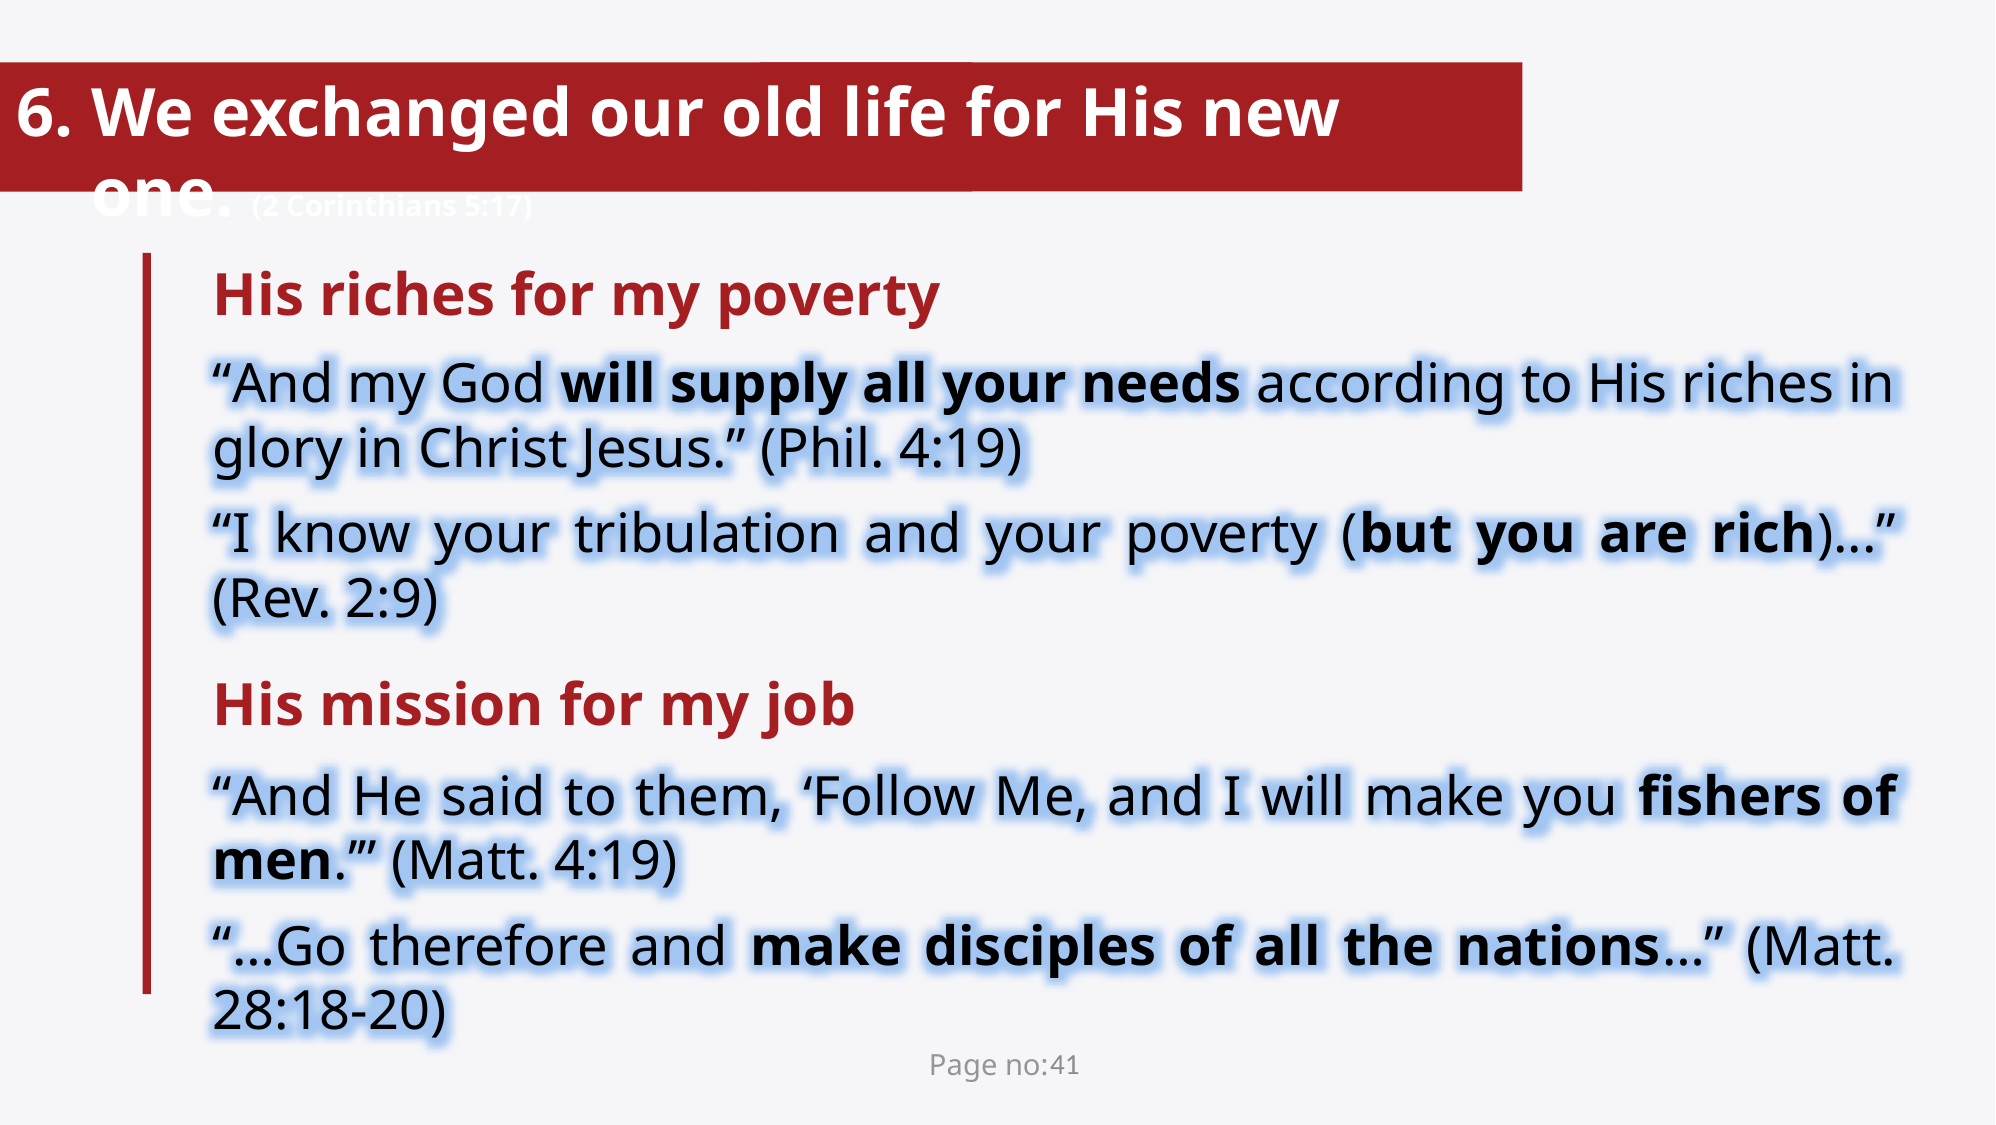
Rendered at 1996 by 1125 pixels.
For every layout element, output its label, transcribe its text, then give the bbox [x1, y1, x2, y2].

text_box “And my God will supply all your needs according to His riches in glory in Christ Jesus.” (Phil. 4:19) [198, 341, 1911, 479]
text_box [1, 62, 1523, 194]
text_box His mission for my job [197, 659, 1098, 744]
text_box “And He said to them, ‘Follow Me, and I will make you fishers of men.’” (Matt. 4:19) [198, 753, 1911, 891]
text_box “…Go therefore and make disciples of all the nations…” (Matt. 28:18-20) [198, 903, 1911, 1049]
text_box His riches for my poverty [197, 249, 1098, 335]
text_box “I know your tribulation and your poverty (but you are rich)...” (Rev. 2:9) [198, 491, 1911, 636]
